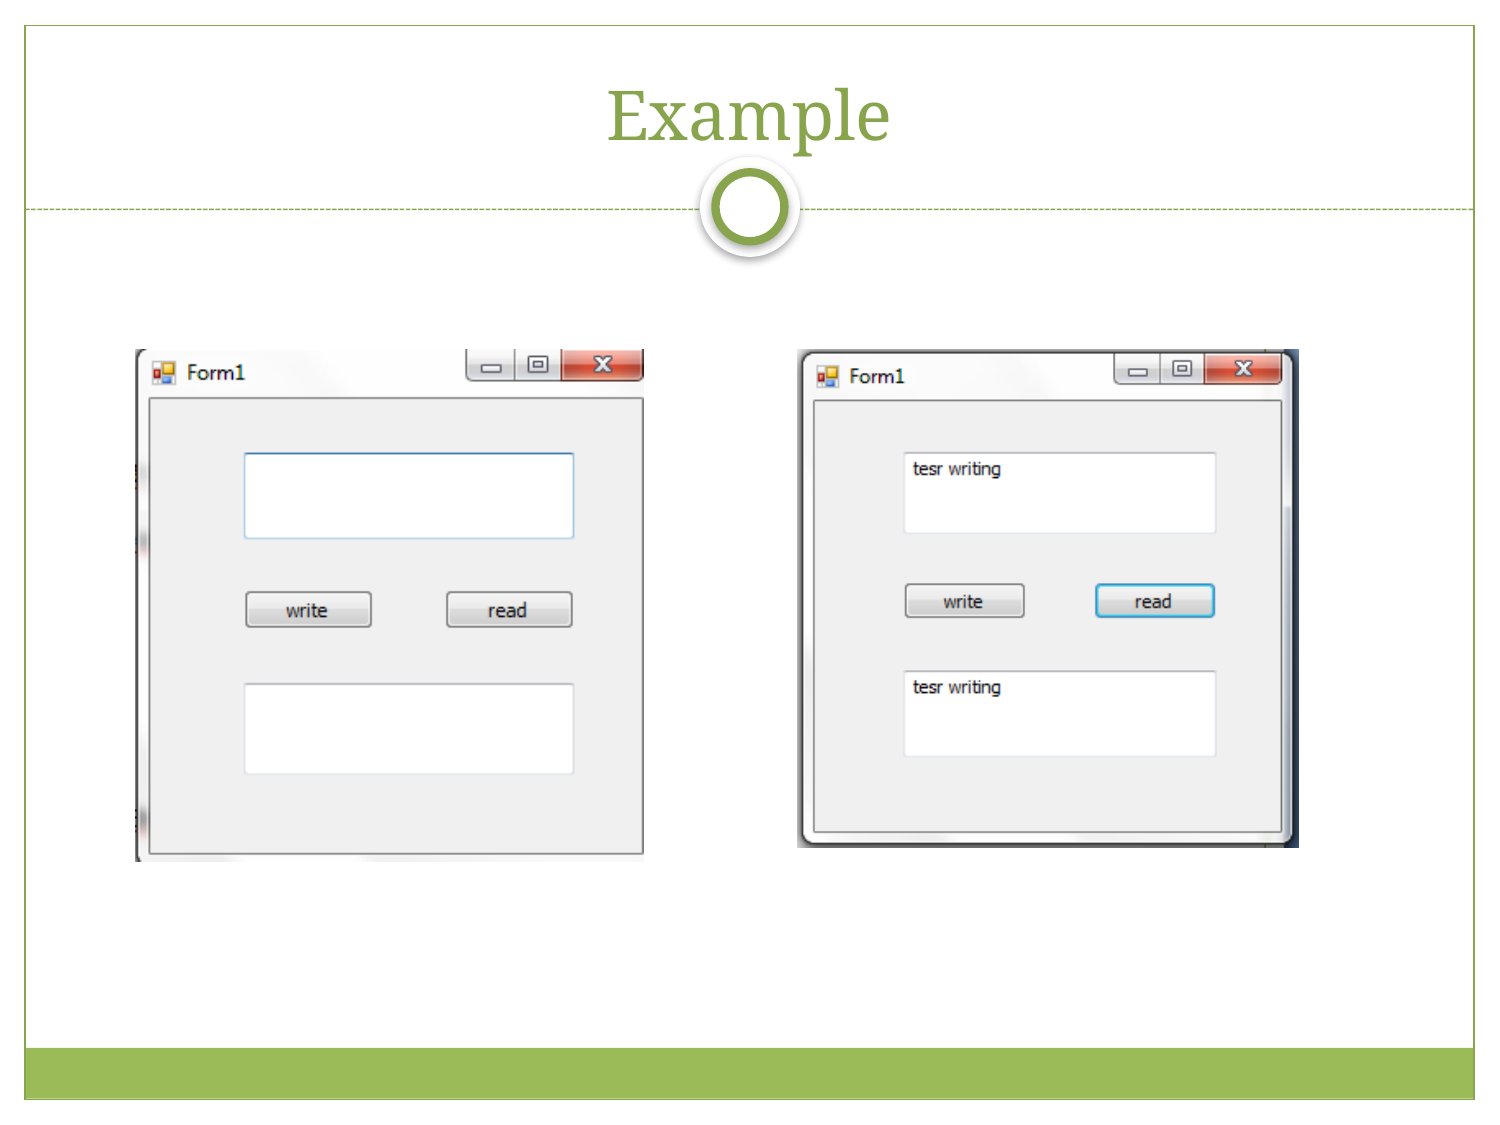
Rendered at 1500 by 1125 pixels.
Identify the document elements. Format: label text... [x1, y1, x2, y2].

title Example [49, 37, 1450, 162]
picture [796, 349, 1299, 848]
picture [135, 349, 644, 862]
